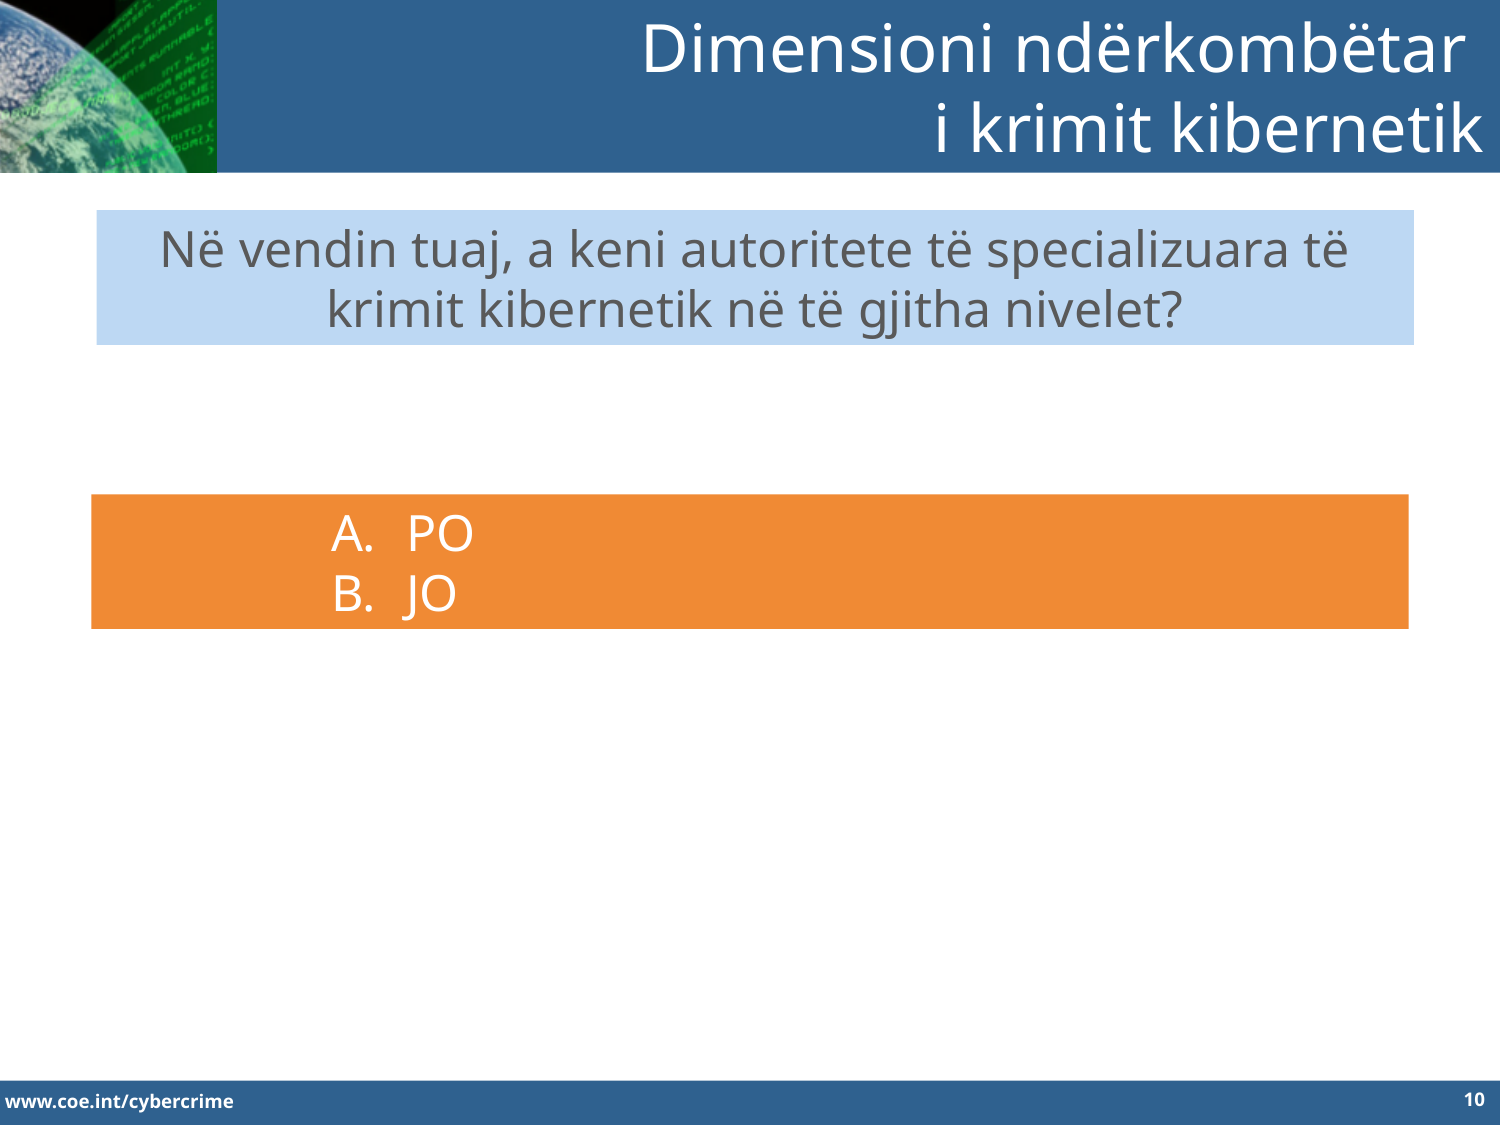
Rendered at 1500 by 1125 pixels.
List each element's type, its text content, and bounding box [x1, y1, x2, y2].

text_box Dimensioni ndërkombëtar i krimit kibernetik [329, 9, 1500, 162]
picture [0, 1, 217, 173]
slide_number 10 [1149, 1079, 1500, 1125]
text_box Në vendin tuaj, a keni autoritete të specializuara të krimit kibernetik në të gjitha nivelet? [96, 210, 1414, 345]
text_box PO JO [91, 494, 1409, 629]
